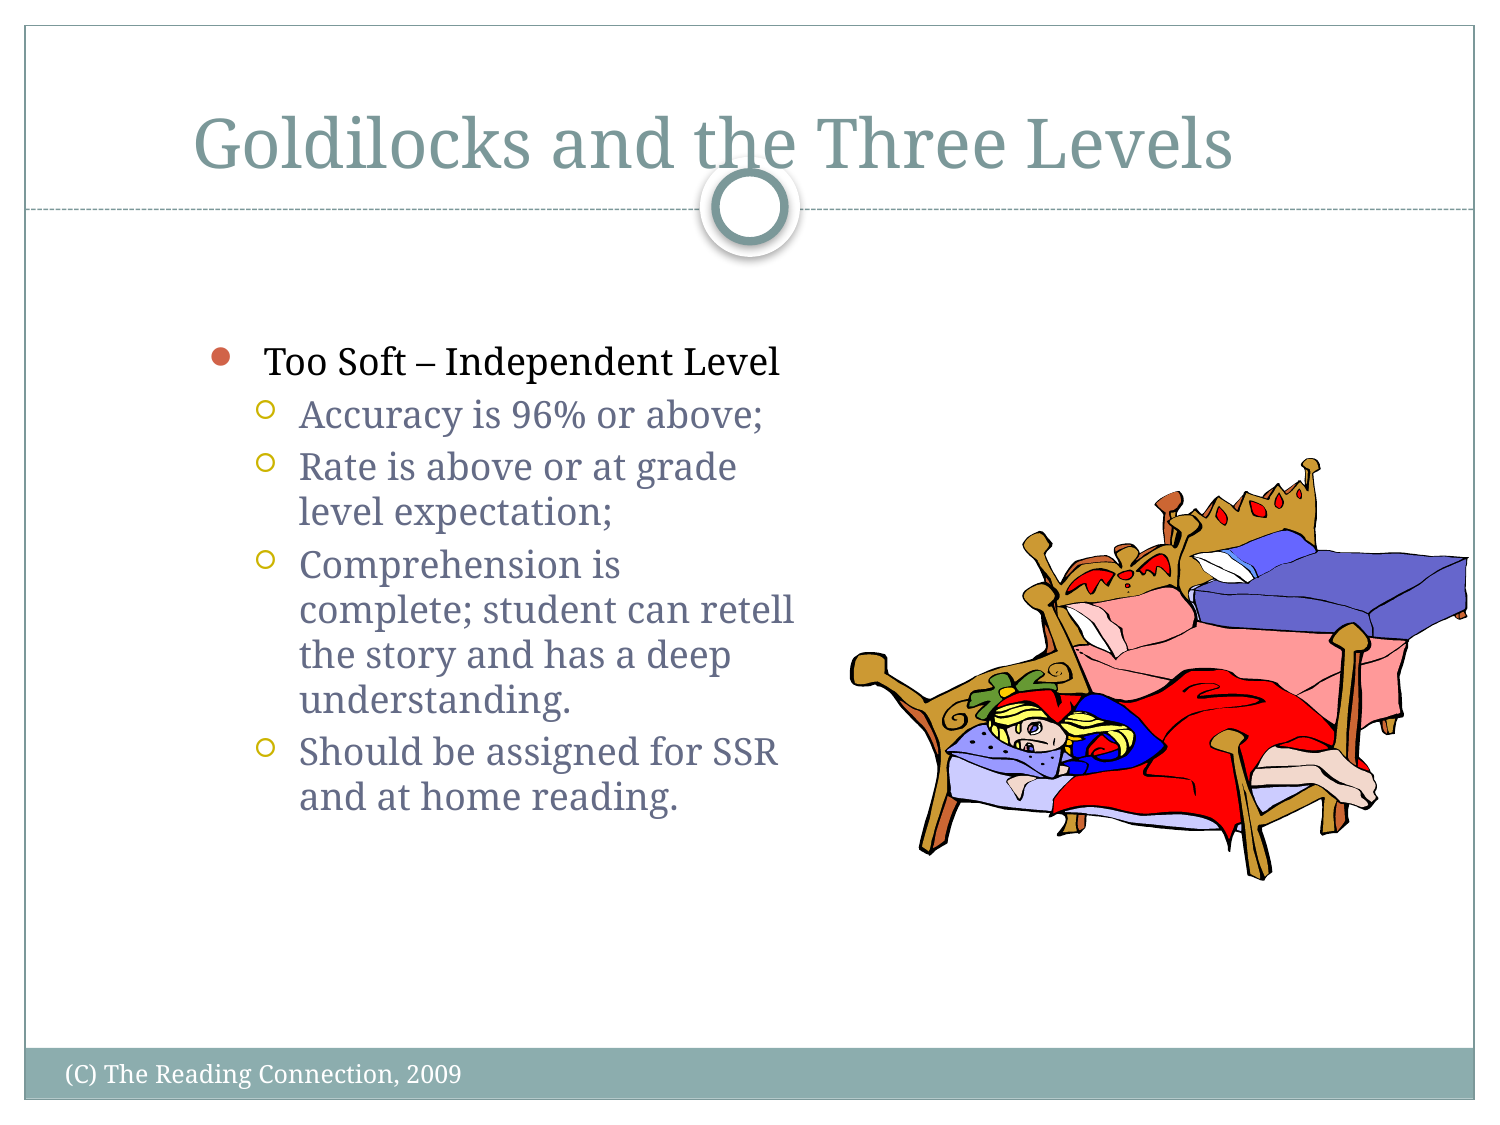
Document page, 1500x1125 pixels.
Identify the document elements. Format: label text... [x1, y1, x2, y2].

title Goldilocks and the Three Levels [75, 50, 1354, 190]
footer (C) The Reading Connection, 2009 [50, 1051, 638, 1112]
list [846, 456, 1470, 881]
list Too Soft – Independent Level Accuracy is 96% or above; Rate is above or at grade level expectation; Comprehension is complete; student can retell the story and has a deep understanding. Should be assigned for SSR and at home reading. [193, 331, 817, 1006]
